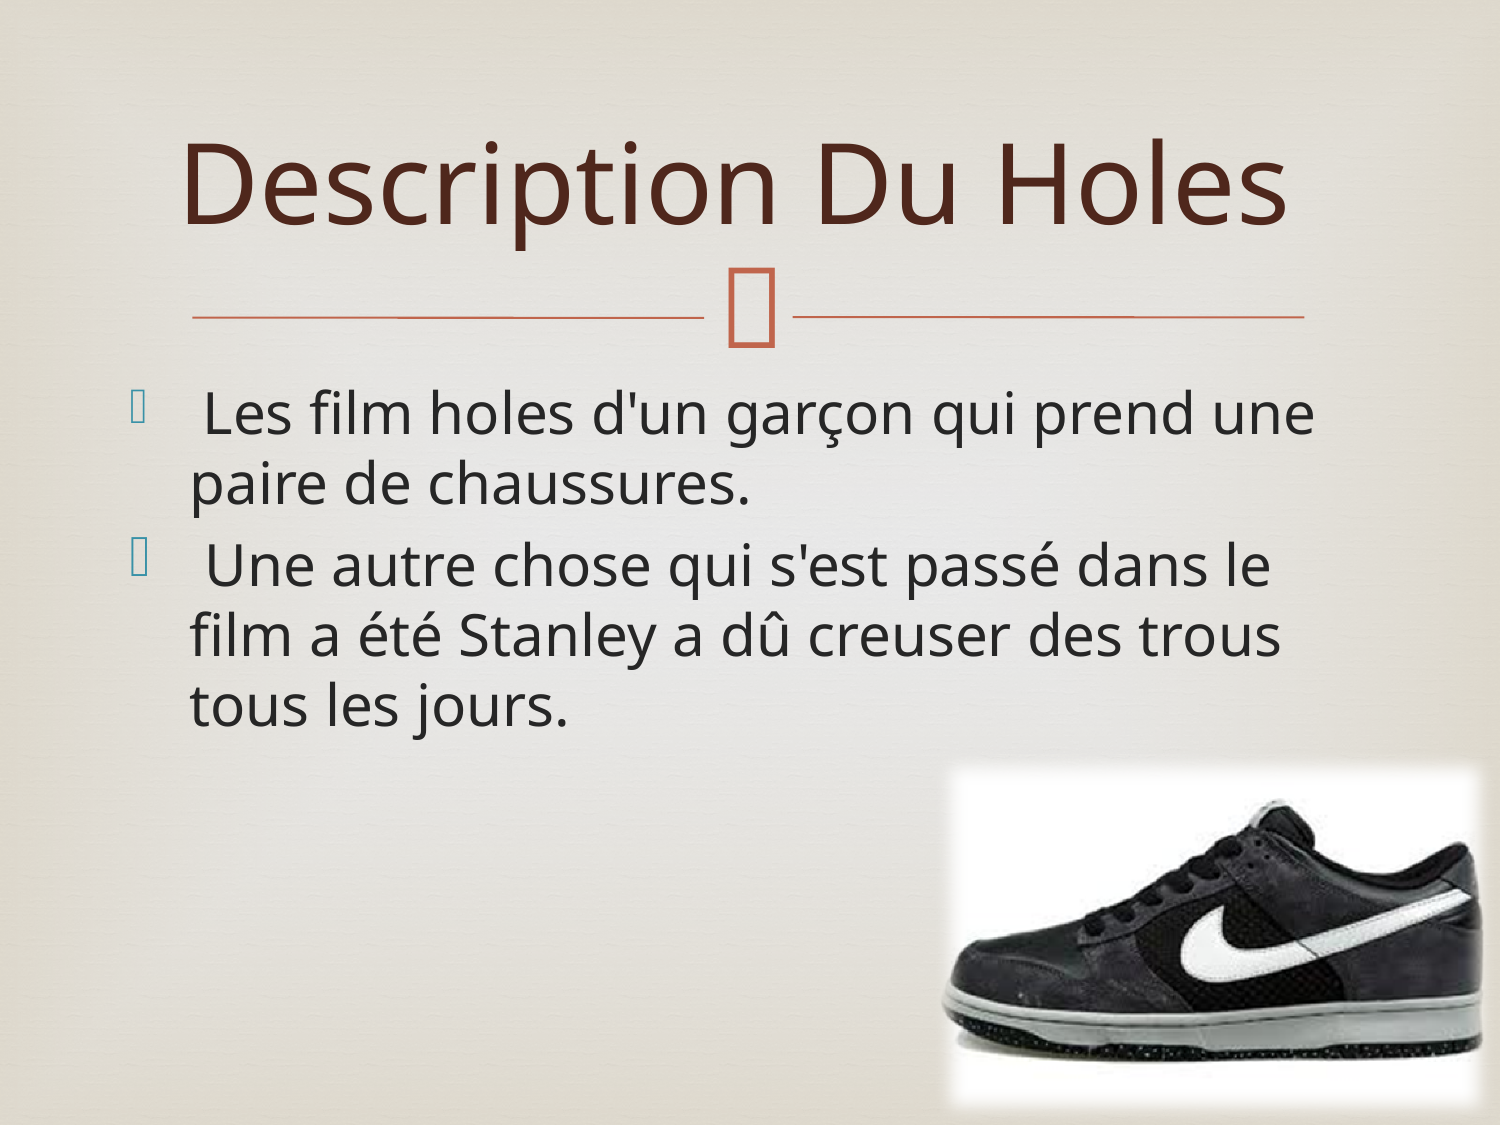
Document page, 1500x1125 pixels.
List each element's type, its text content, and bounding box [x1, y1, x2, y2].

picture [931, 749, 1497, 1125]
title Description Du Holes [112, 93, 1386, 267]
list Les film holes d'un garçon qui prend une paire de chaussures. Une autre chose qui s'est passé dans le film a été Stanley a dû creuser des trous tous les jours. [114, 368, 1386, 1005]
